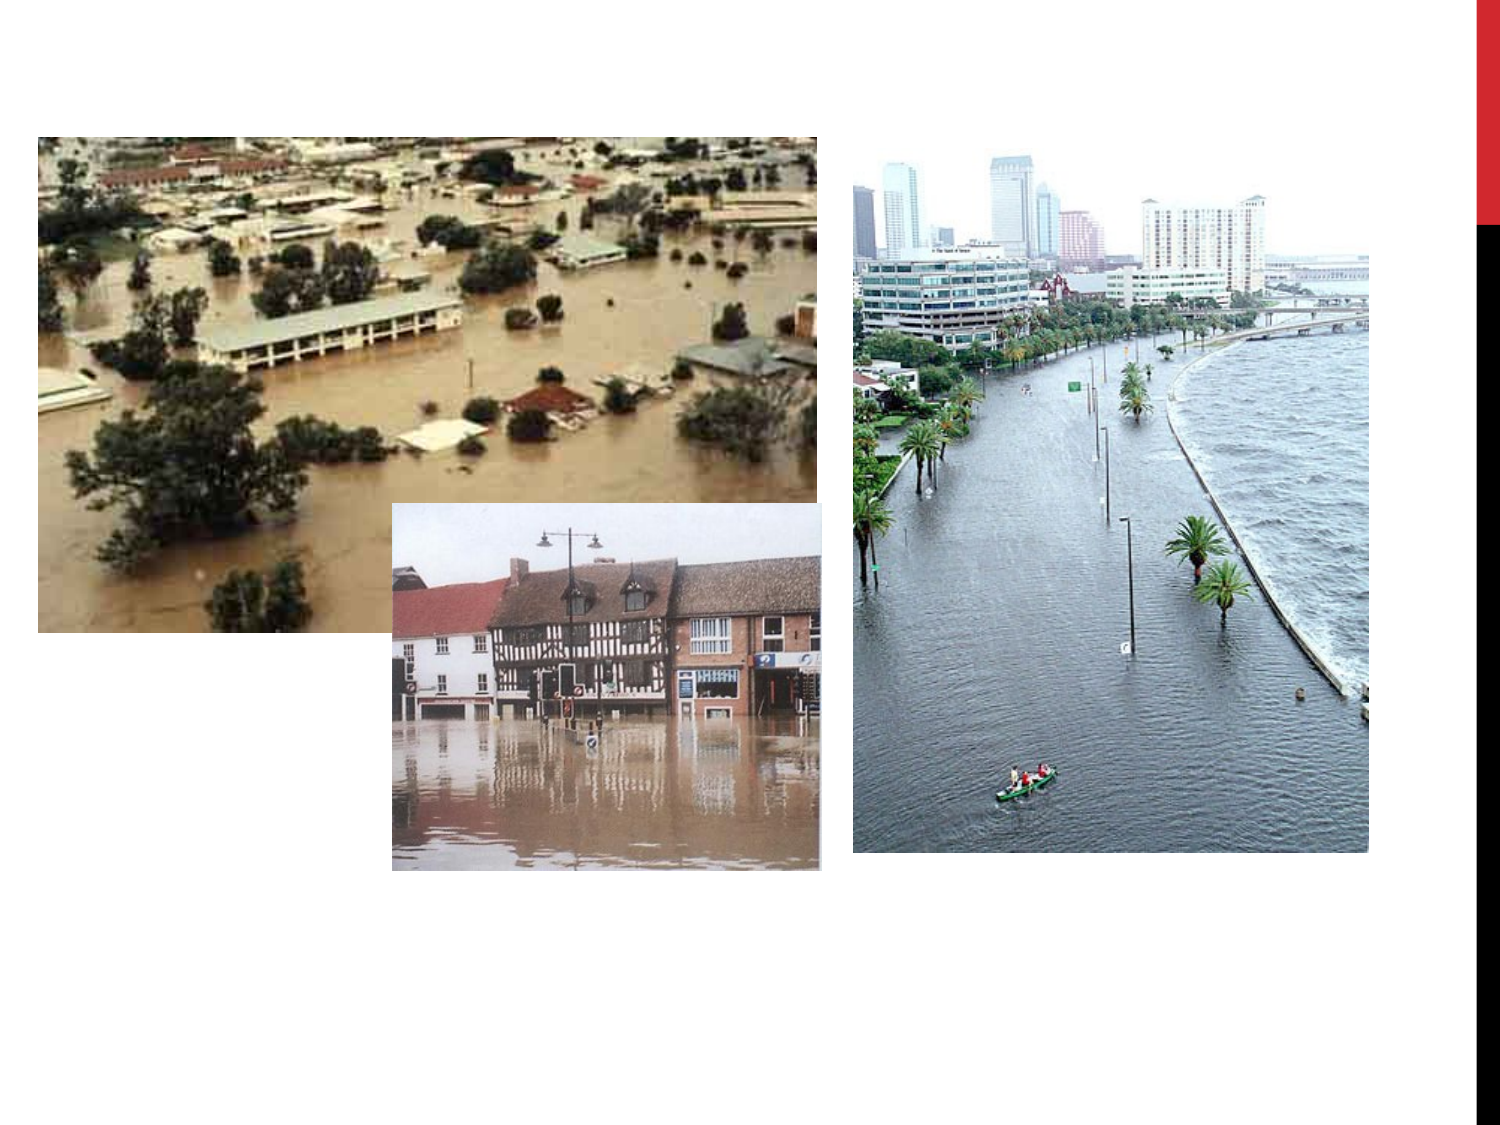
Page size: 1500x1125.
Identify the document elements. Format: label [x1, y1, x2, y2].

picture [852, 148, 1370, 853]
picture [37, 136, 822, 872]
